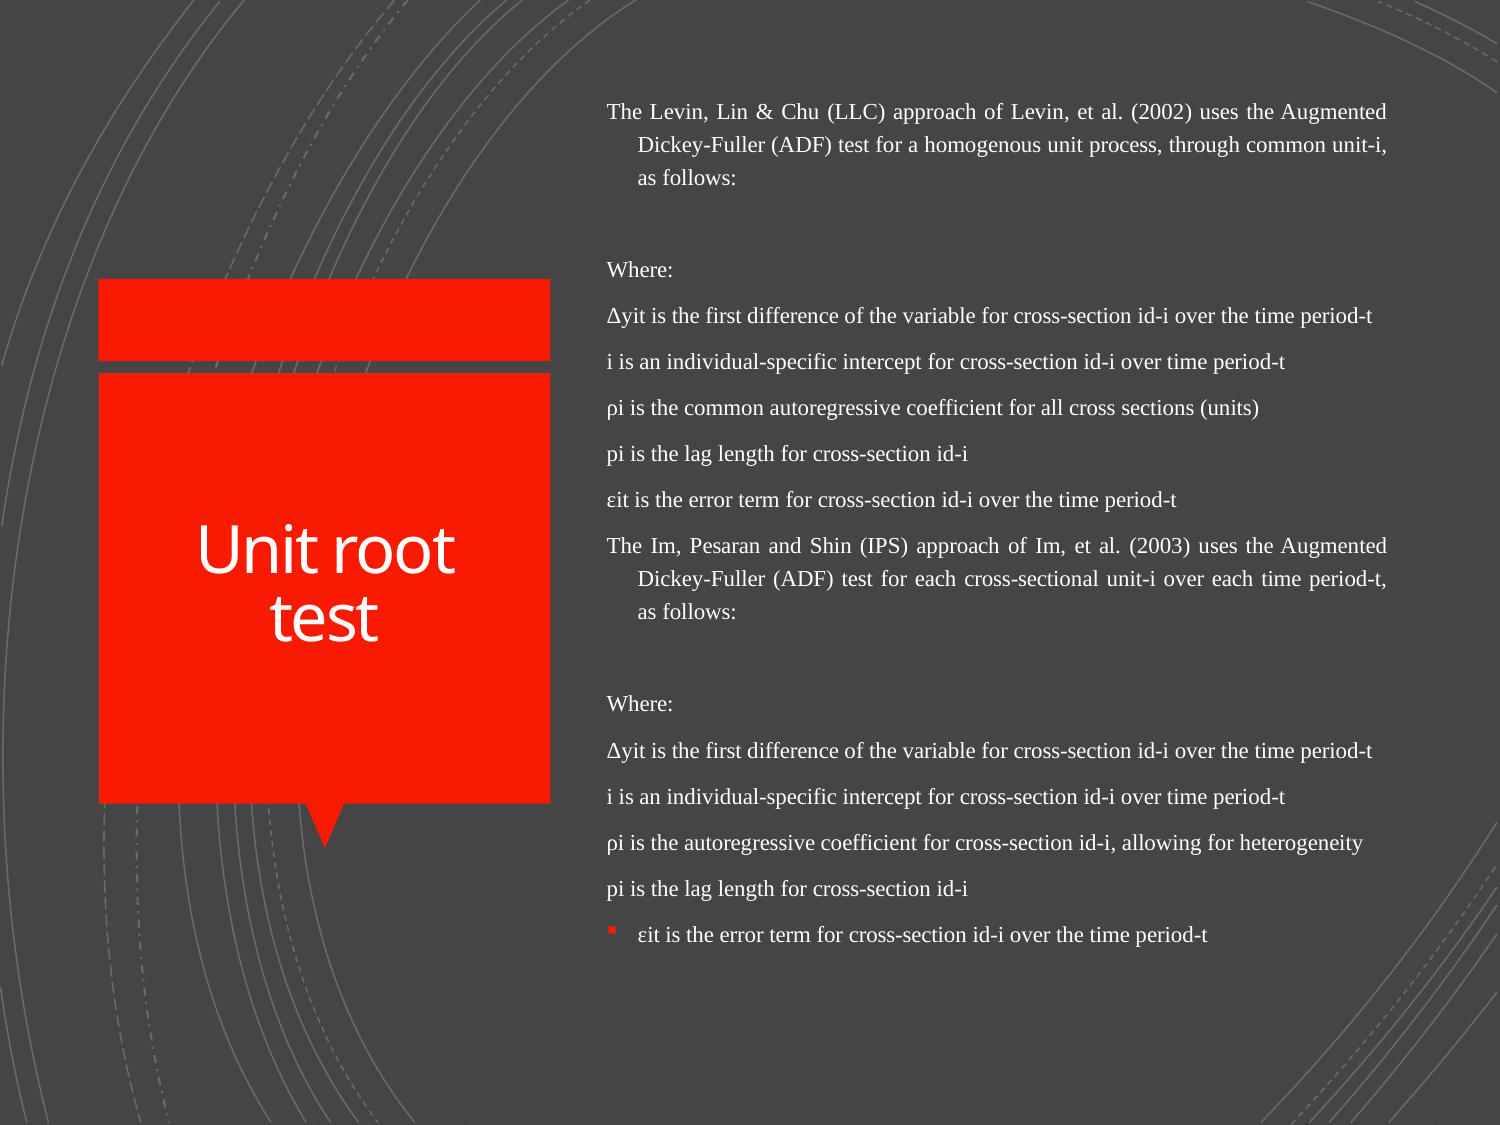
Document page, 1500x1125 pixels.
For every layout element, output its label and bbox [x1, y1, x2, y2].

text_box [0, 0, 1498, 1125]
text_box [98, 278, 551, 849]
